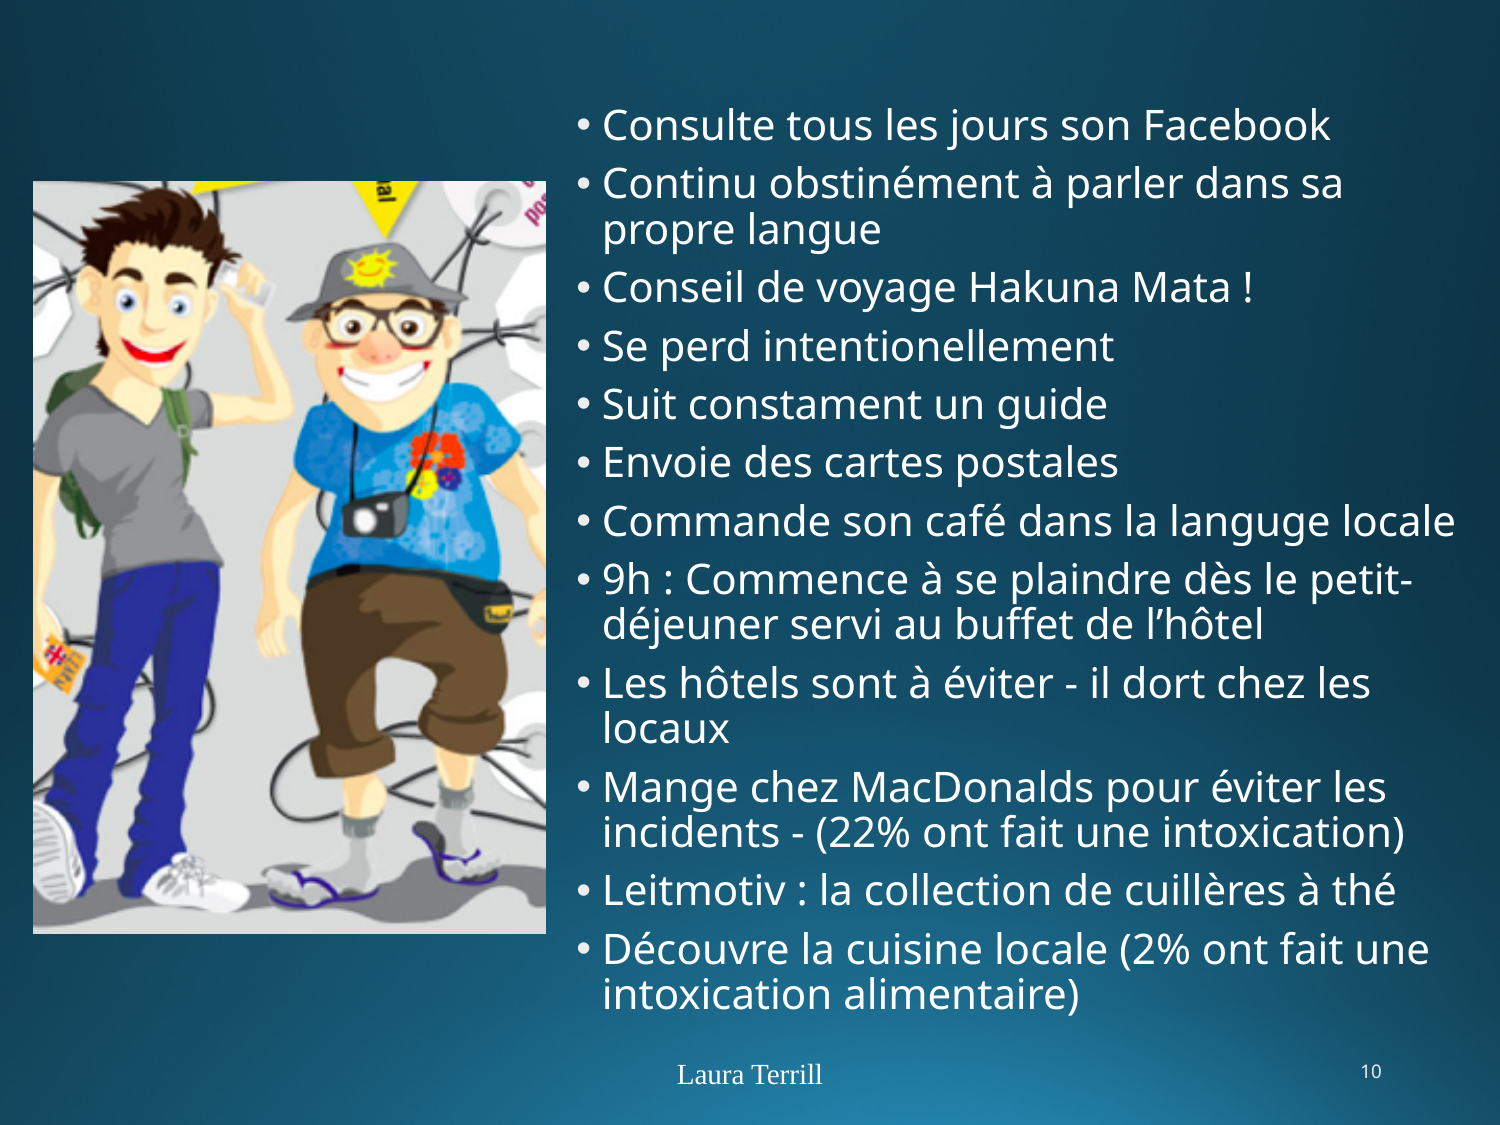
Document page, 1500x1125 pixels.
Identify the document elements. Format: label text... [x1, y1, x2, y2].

slide_number 10 [1059, 1042, 1397, 1103]
footer Laura Terrill [496, 1042, 1004, 1103]
picture [0, 0, 1500, 1125]
list Consulte tous les jours son Facebook Continu obstinément à parler dans sa propre langue Conseil de voyage Hakuna Mata ! Se perd intentionellement Suit constament un guide Envoie des cartes postales Commande son café dans la languge locale 9h : Commence à se plaindre dès le petit-déjeuner servi au buffet de l’hôtel Les hôtels sont à éviter - il dort chez les locaux Mange chez MacDonalds pour éviter les incidents - (22% ont fait une intoxication) Leitmotiv : la collection de cuillères à thé Découvre la cuisine locale (2% ont fait une intoxication alimentaire) [561, 96, 1500, 1043]
